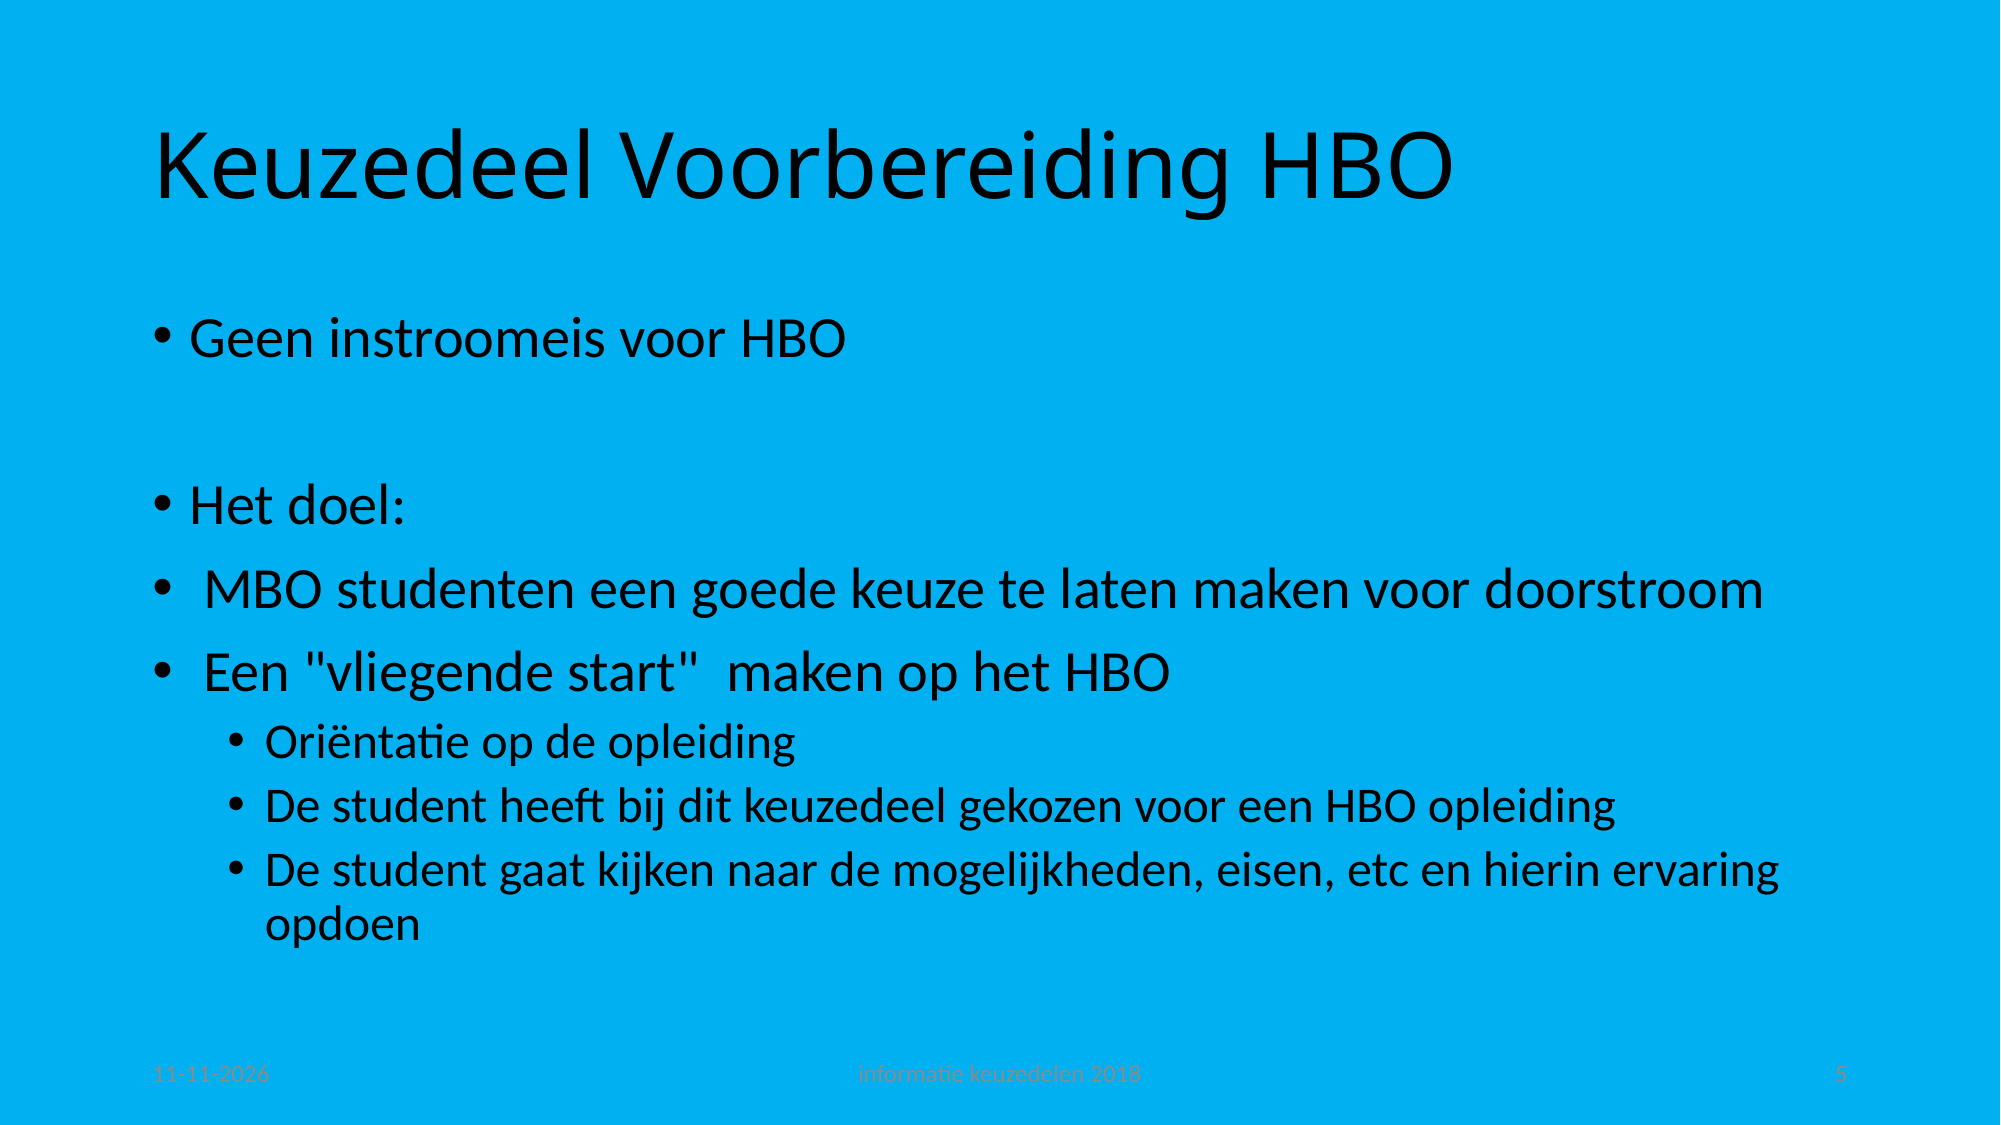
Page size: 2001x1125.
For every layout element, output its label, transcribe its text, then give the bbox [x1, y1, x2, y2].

title Keuzedeel Voorbereiding HBO [137, 59, 1863, 278]
list Geen instroomeis voor HBO Het doel: MBO studenten een goede keuze te laten maken voor doorstroom Een "vliegende start" maken op het HBO Oriëntatie op de opleiding De student heeft bij dit keuzedeel gekozen voor een HBO opleiding De student gaat kijken naar de mogelijkheden, eisen, etc en hierin ervaring opdoen [137, 299, 1863, 1014]
slide_number 5 [1412, 1042, 1863, 1103]
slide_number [137, 1042, 588, 1103]
footer informatie keuzedelen 2018 [662, 1042, 1338, 1103]
